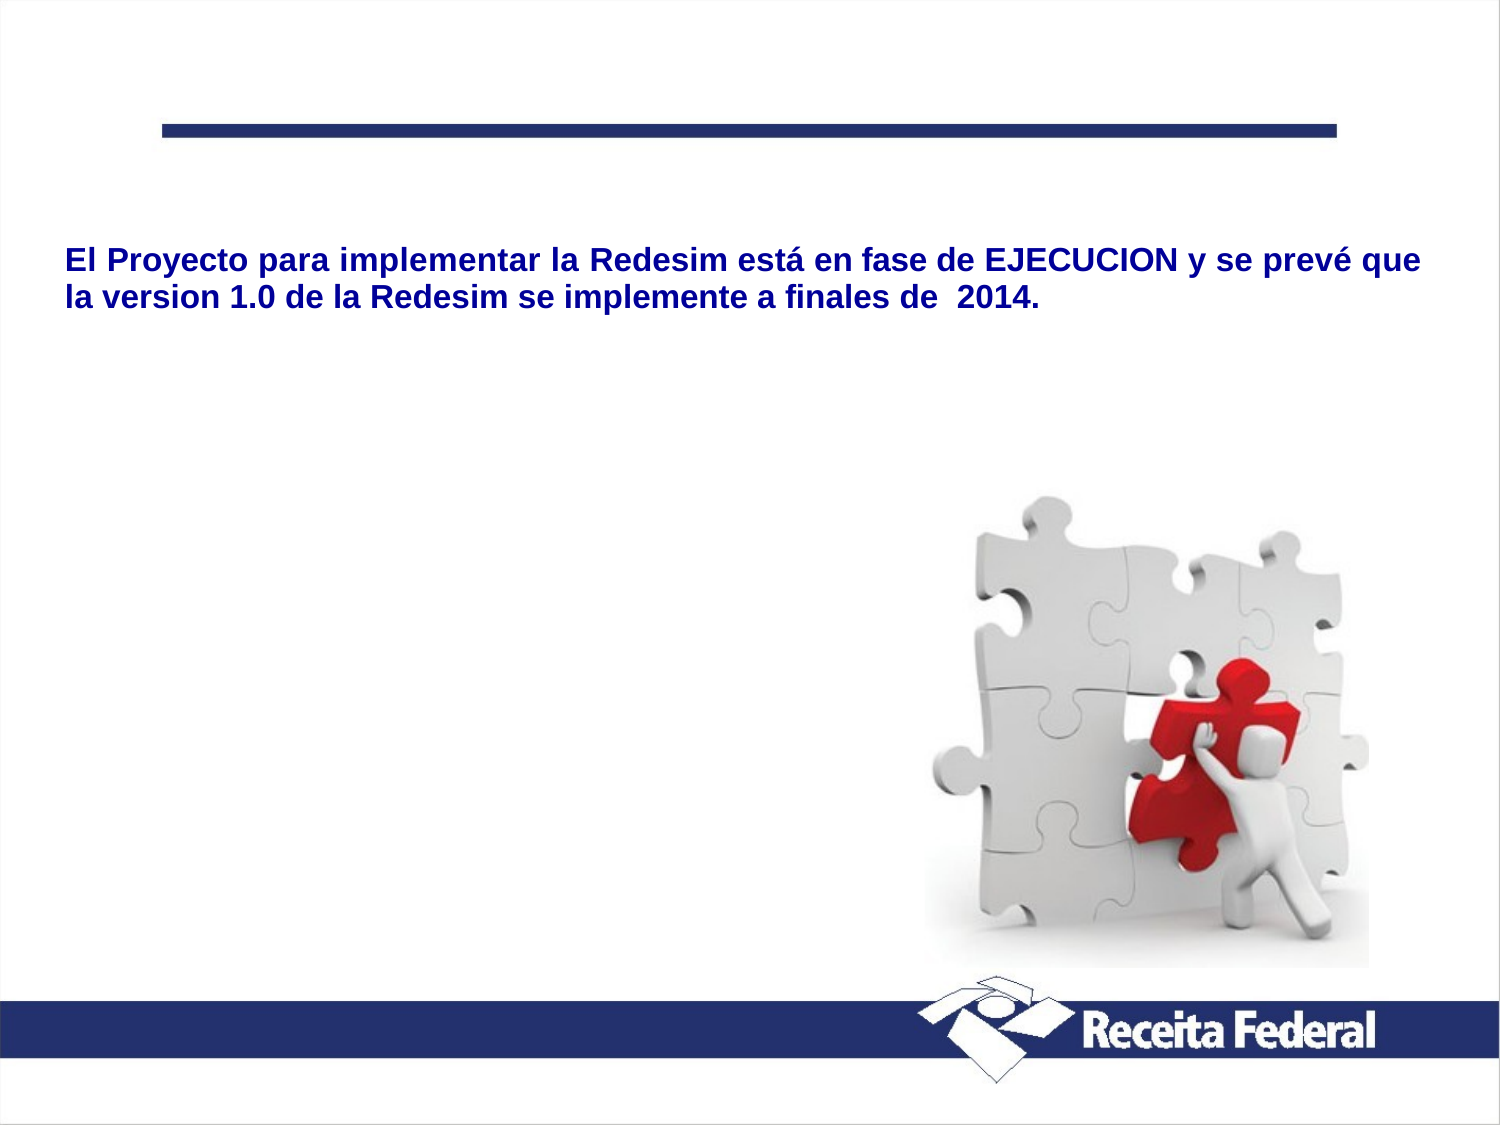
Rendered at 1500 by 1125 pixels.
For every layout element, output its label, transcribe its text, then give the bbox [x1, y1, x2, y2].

text_box El Proyecto para implementar la Redesim está en fase de EJECUCION y se prevé que la version 1.0 de la Redesim se implemente a finales de 2014. [62, 242, 1454, 425]
text_box [0, 0, 1500, 1125]
text_box [924, 487, 1369, 968]
